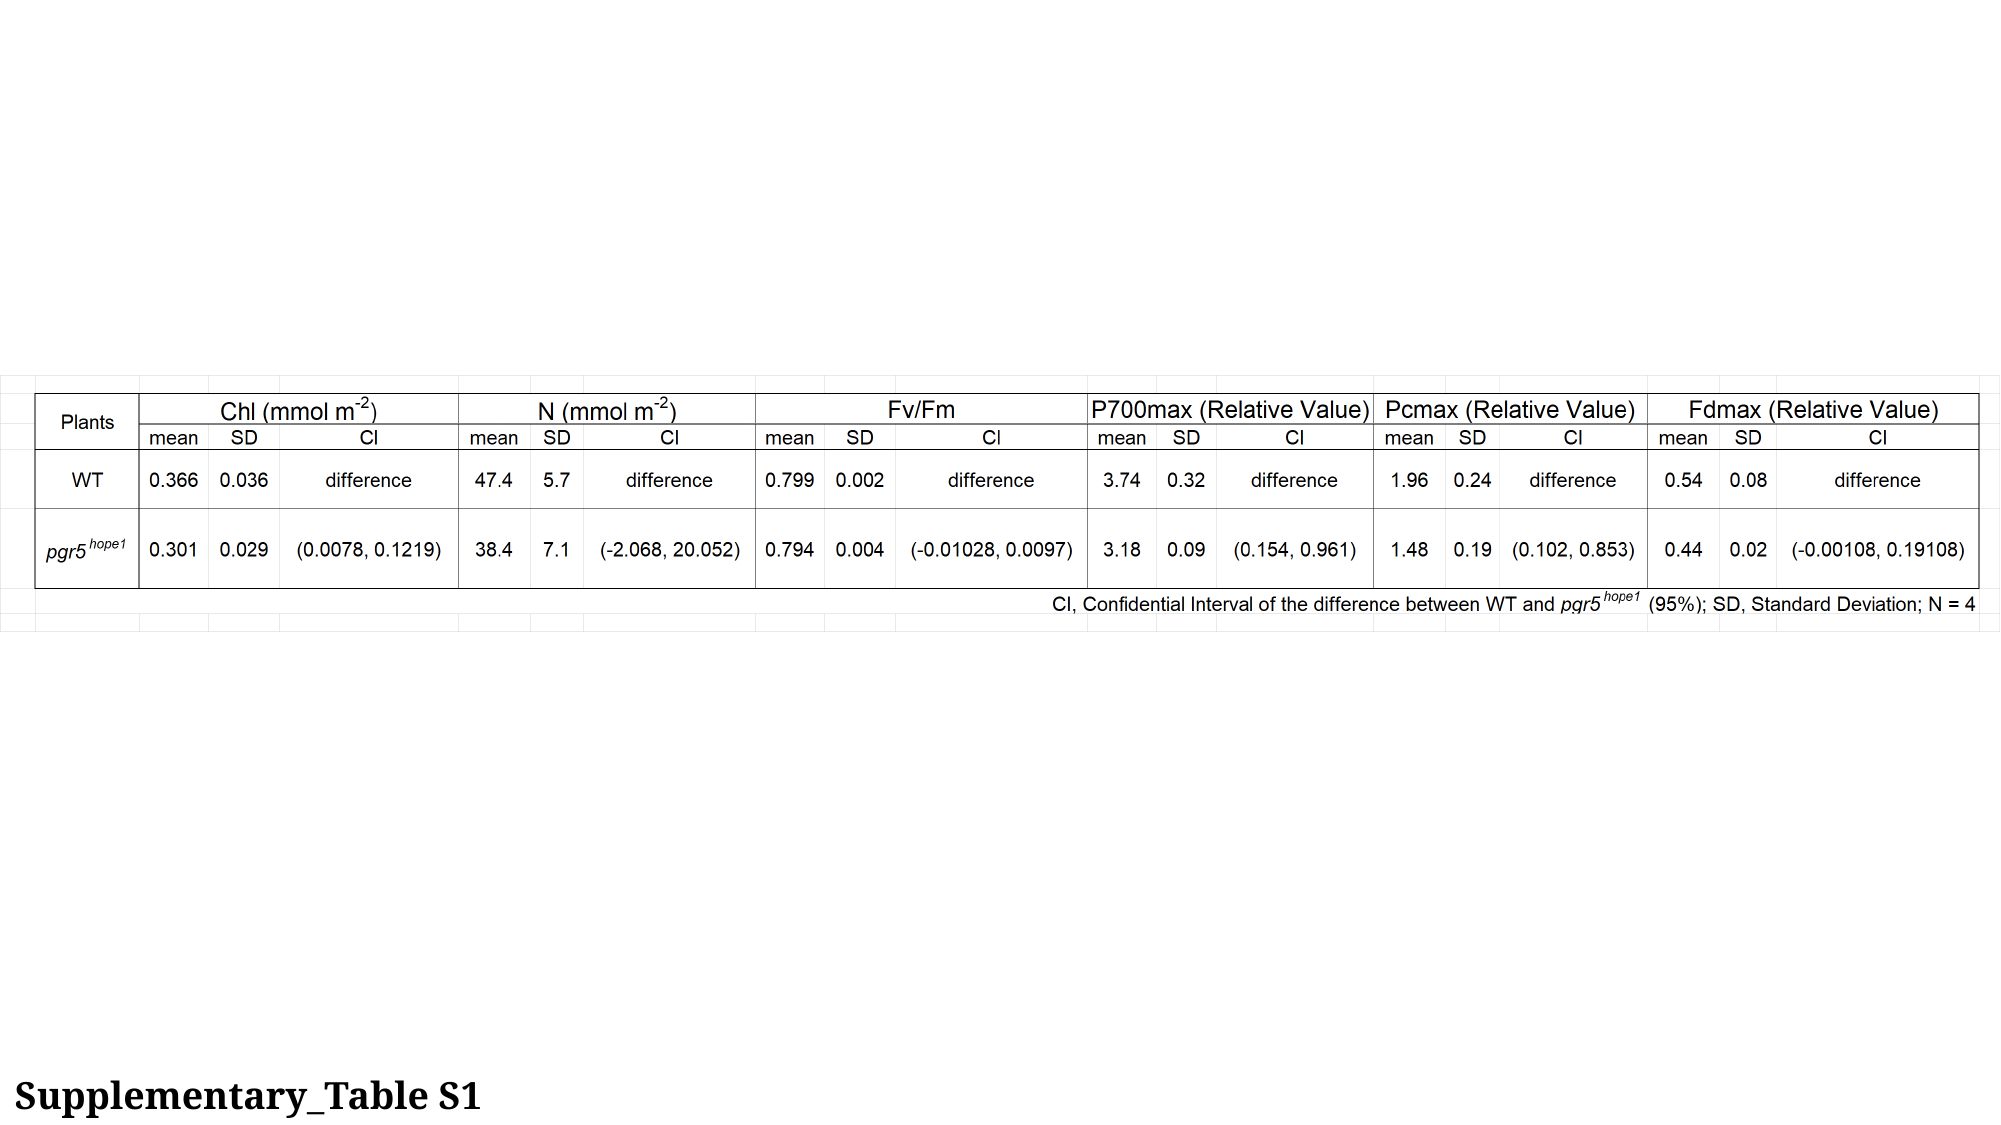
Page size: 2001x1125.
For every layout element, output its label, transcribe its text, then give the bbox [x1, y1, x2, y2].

picture [0, 375, 2000, 632]
text_box Supplementary_Table S1 [0, 1064, 1683, 1125]
